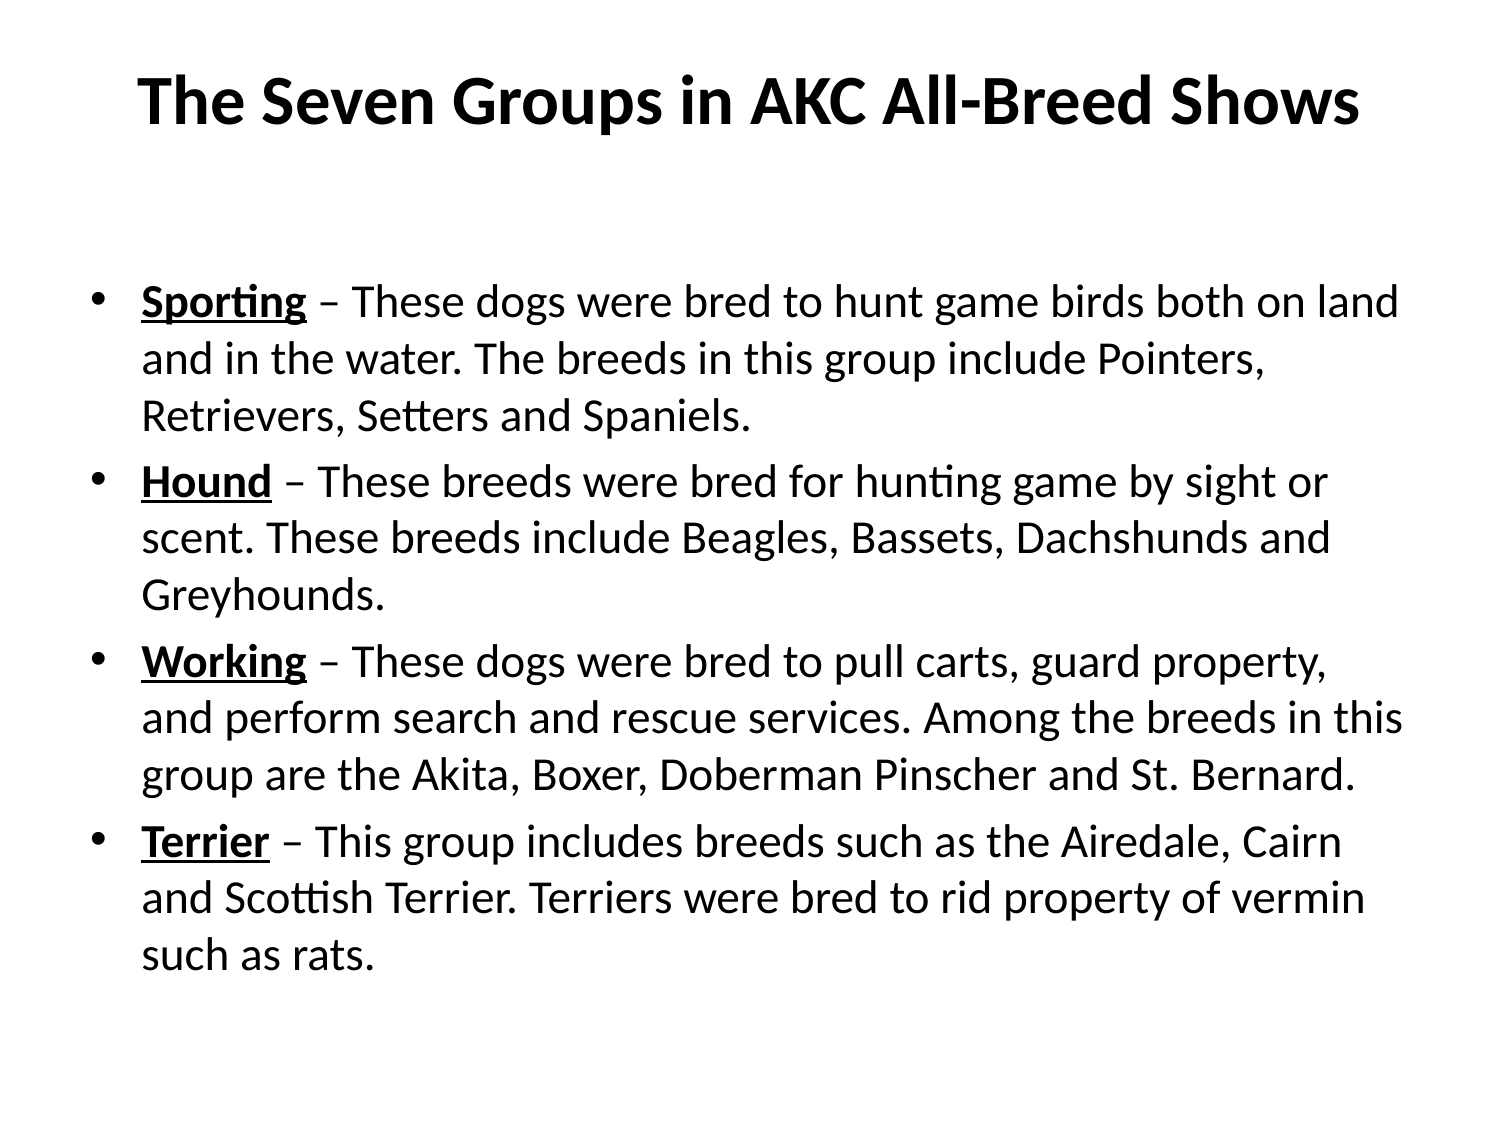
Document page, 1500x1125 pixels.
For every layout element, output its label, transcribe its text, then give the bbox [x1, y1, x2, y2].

list Sporting – These dogs were bred to hunt game birds both on land and in the water. The breeds in this group include Pointers, Retrievers, Setters and Spaniels. Hound – These breeds were bred for hunting game by sight or scent. These breeds include Beagles, Bassets, Dachshunds and Greyhounds. Working – These dogs were bred to pull carts, guard property, and perform search and rescue services. Among the breeds in this group are the Akita, Boxer, Doberman Pinscher and St. Bernard. Terrier – This group includes breeds such as the Airedale, Cairn and Scottish Terrier. Terriers were bred to rid property of vermin such as rats. [75, 262, 1425, 1005]
title The Seven Groups in AKC All-Breed Shows [75, 45, 1425, 233]
